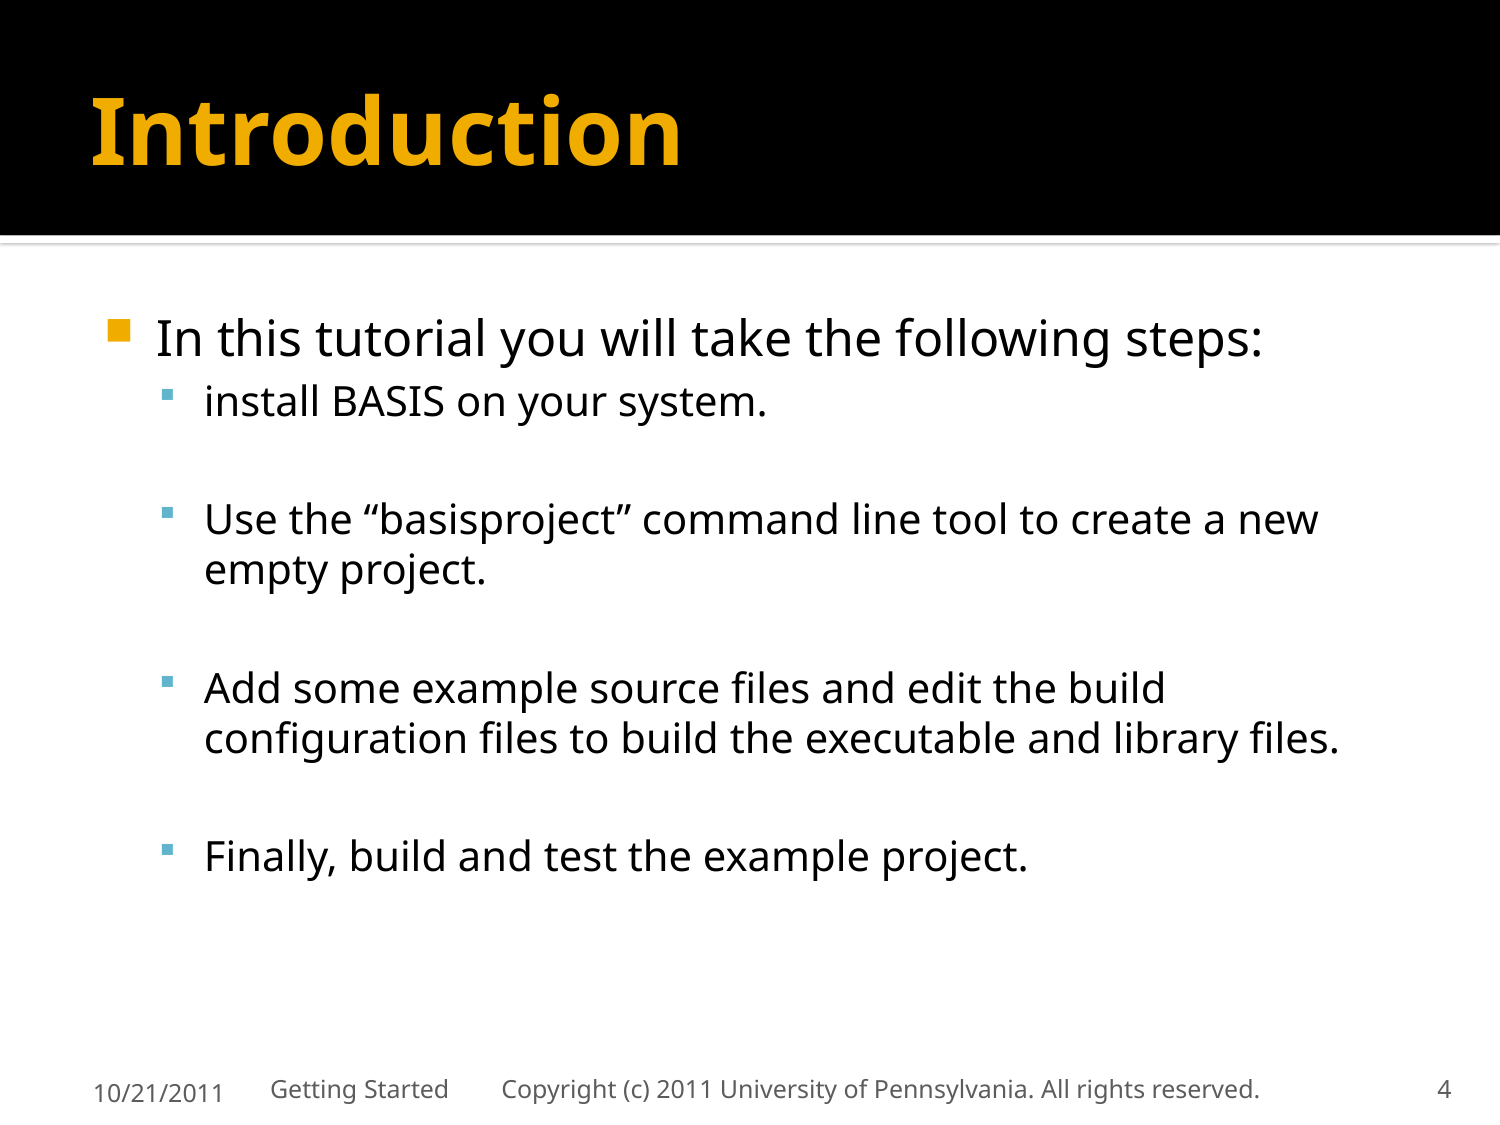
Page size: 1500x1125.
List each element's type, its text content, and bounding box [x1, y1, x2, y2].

slide_number 4 [1345, 1062, 1467, 1108]
footer Getting Started Copyright (c) 2011 University of Pennsylvania. All rights reserved. [262, 1062, 1337, 1108]
title Introduction [75, 25, 1425, 231]
list In this tutorial you will take the following steps: install BASIS on your system. Use the “basisproject” command line tool to create a new empty project. Add some example source files and edit the build configuration files to build the executable and library files. Finally, build and test the example project. [75, 291, 1425, 1050]
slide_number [75, 1062, 238, 1108]
